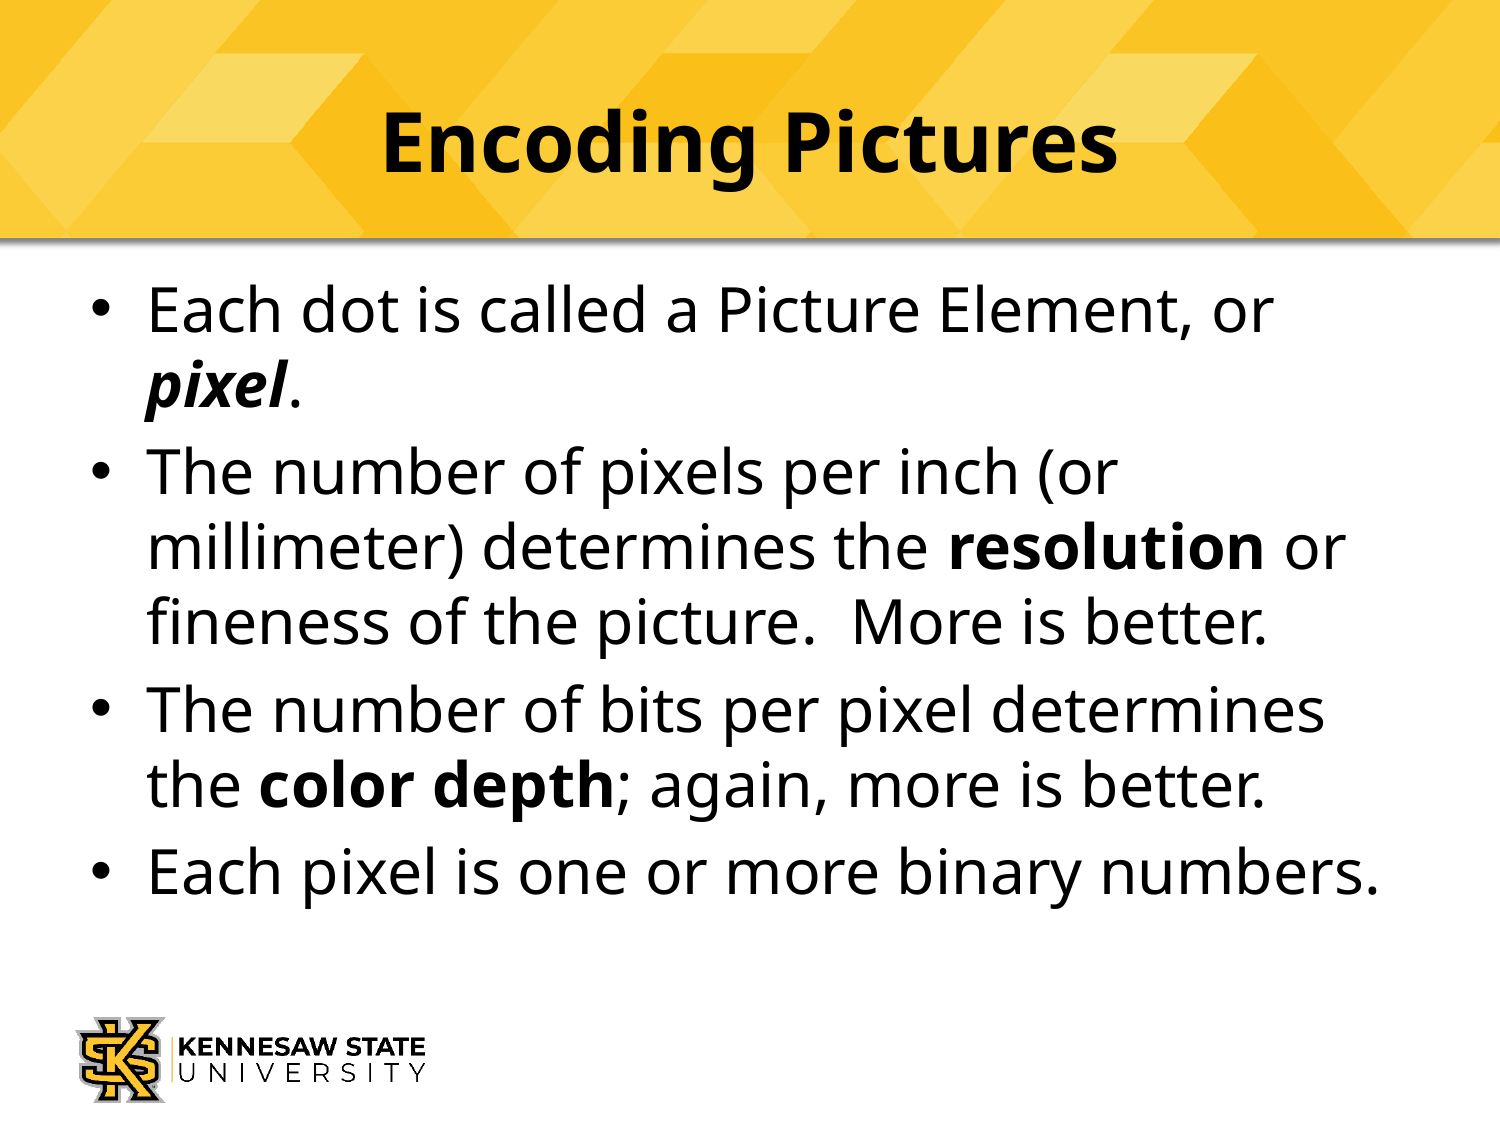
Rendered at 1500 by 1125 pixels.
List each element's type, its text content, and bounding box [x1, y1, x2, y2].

list Each dot is called a Picture Element, or pixel. The number of pixels per inch (or millimeter) determines the resolution or fineness of the picture. More is better. The number of bits per pixel determines the color depth; again, more is better. Each pixel is one or more binary numbers. [75, 262, 1425, 1005]
title Encoding Pictures [75, 45, 1425, 233]
picture [75, 1017, 425, 1103]
picture [0, 0, 1500, 251]
